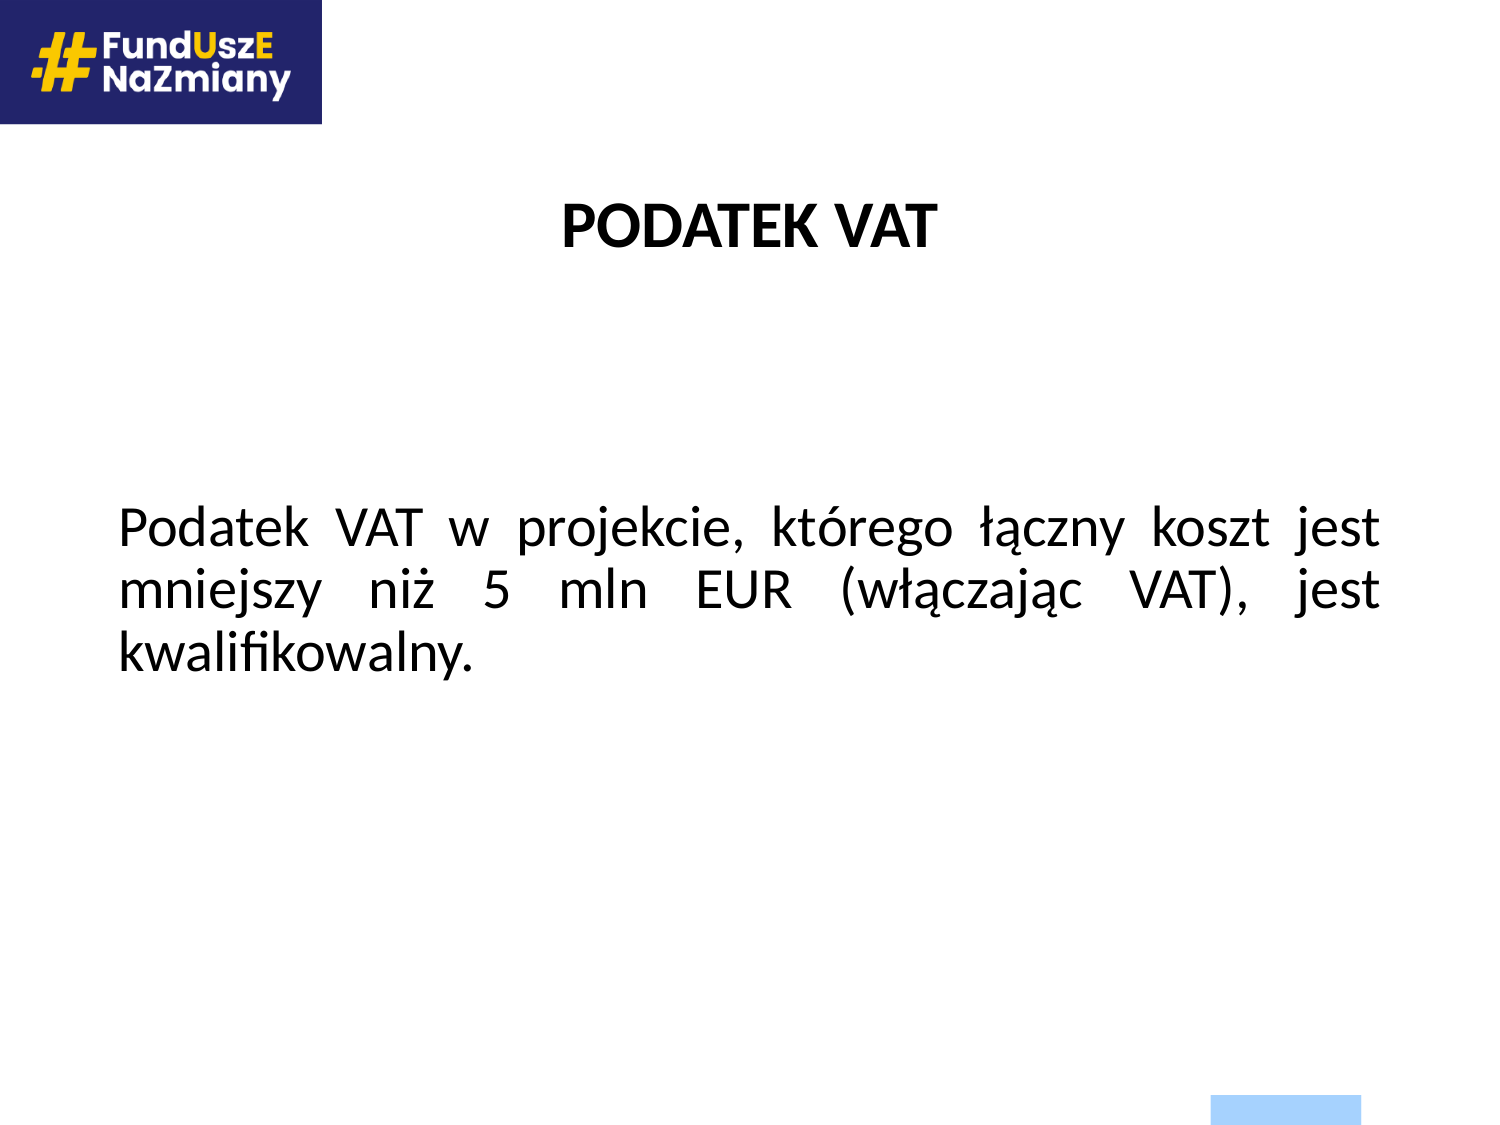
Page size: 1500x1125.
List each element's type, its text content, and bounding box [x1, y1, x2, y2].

picture [0, 0, 1500, 1125]
list Podatek VAT w projekcie, którego łączny koszt jest mniejszy niż 5 mln EUR (włączając VAT), jest kwalifikowalny. [103, 488, 1397, 1048]
title PODATEK VAT [103, 139, 1397, 319]
